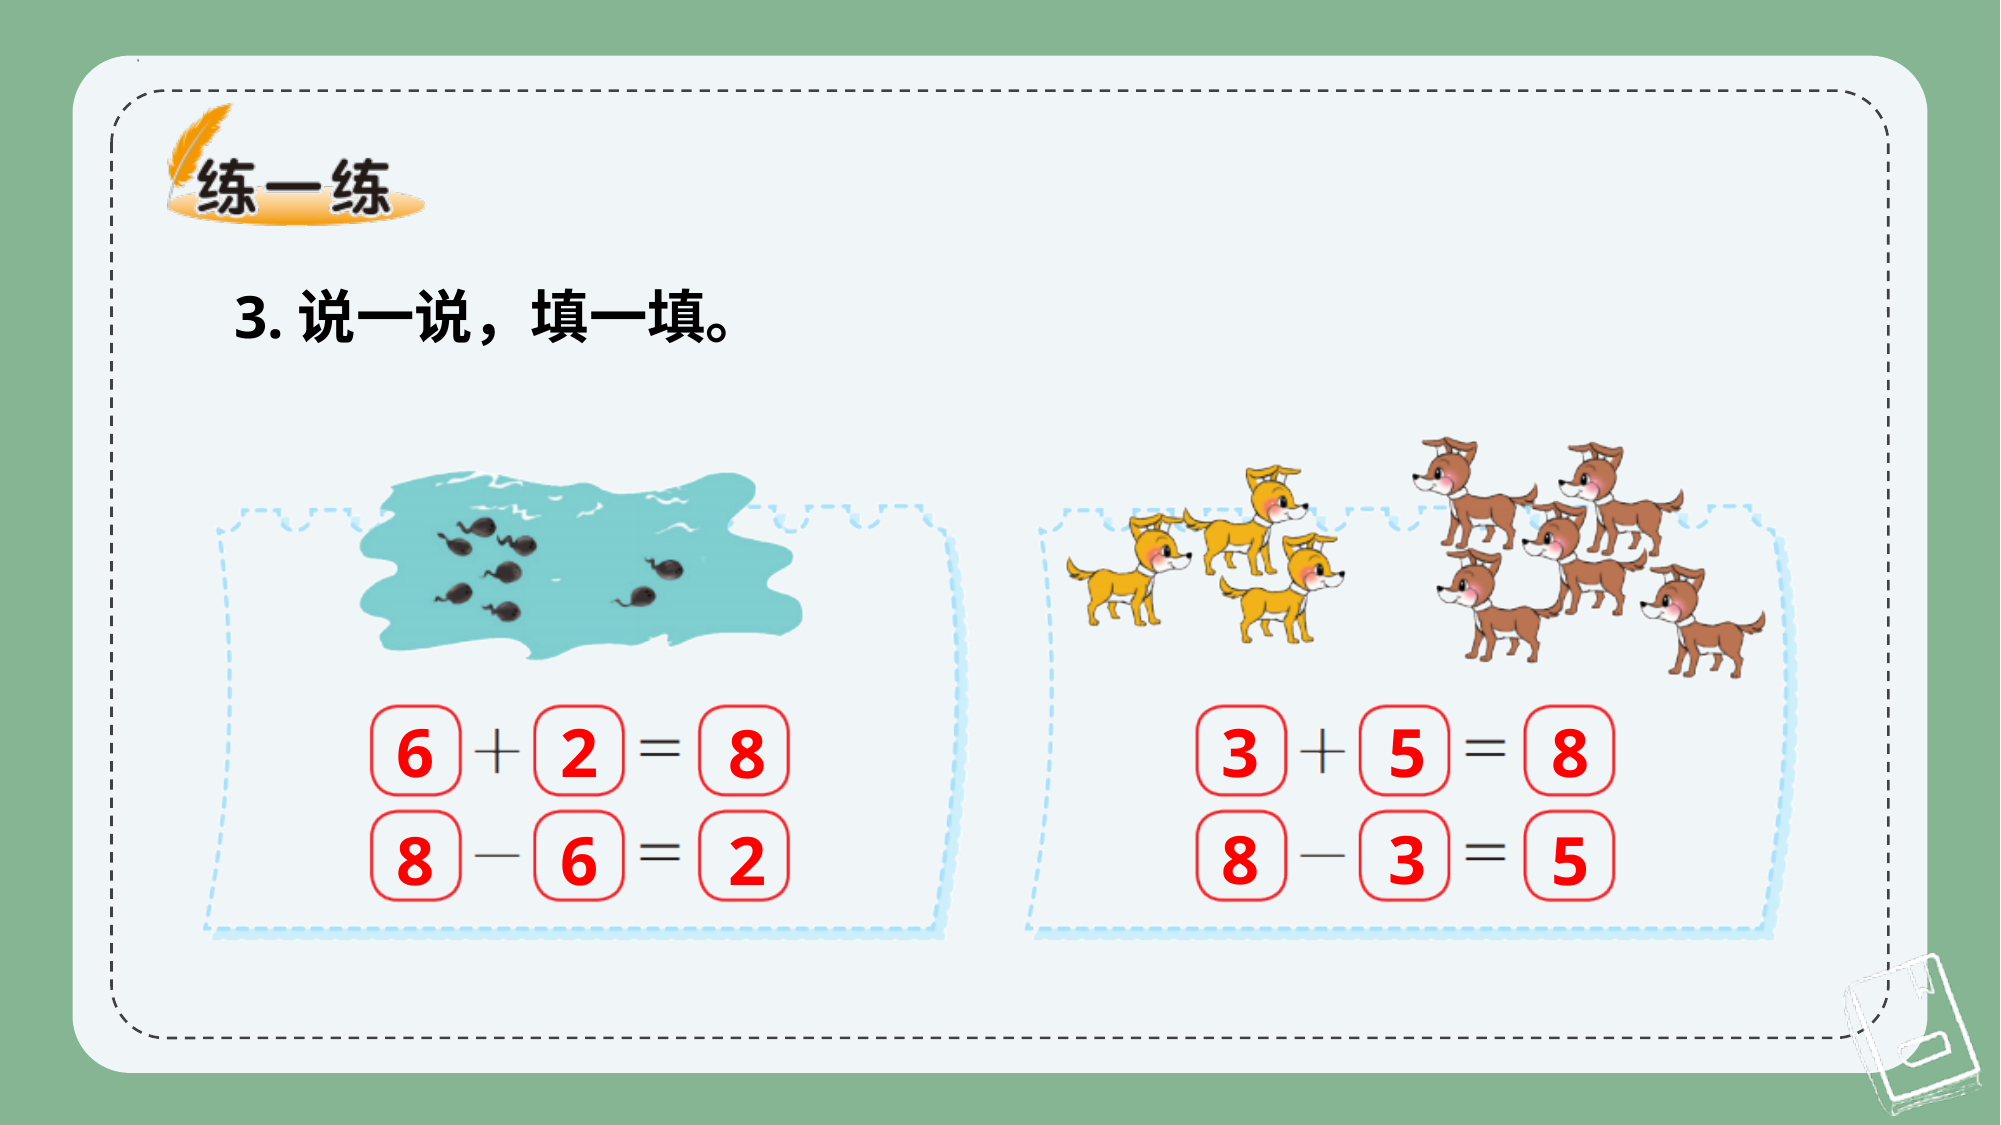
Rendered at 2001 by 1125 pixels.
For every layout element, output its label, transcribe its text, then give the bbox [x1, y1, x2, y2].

text_box 3.说一说，填一填。 [219, 272, 1567, 358]
picture [191, 428, 1809, 960]
picture [1843, 953, 1982, 1116]
picture [149, 96, 439, 238]
